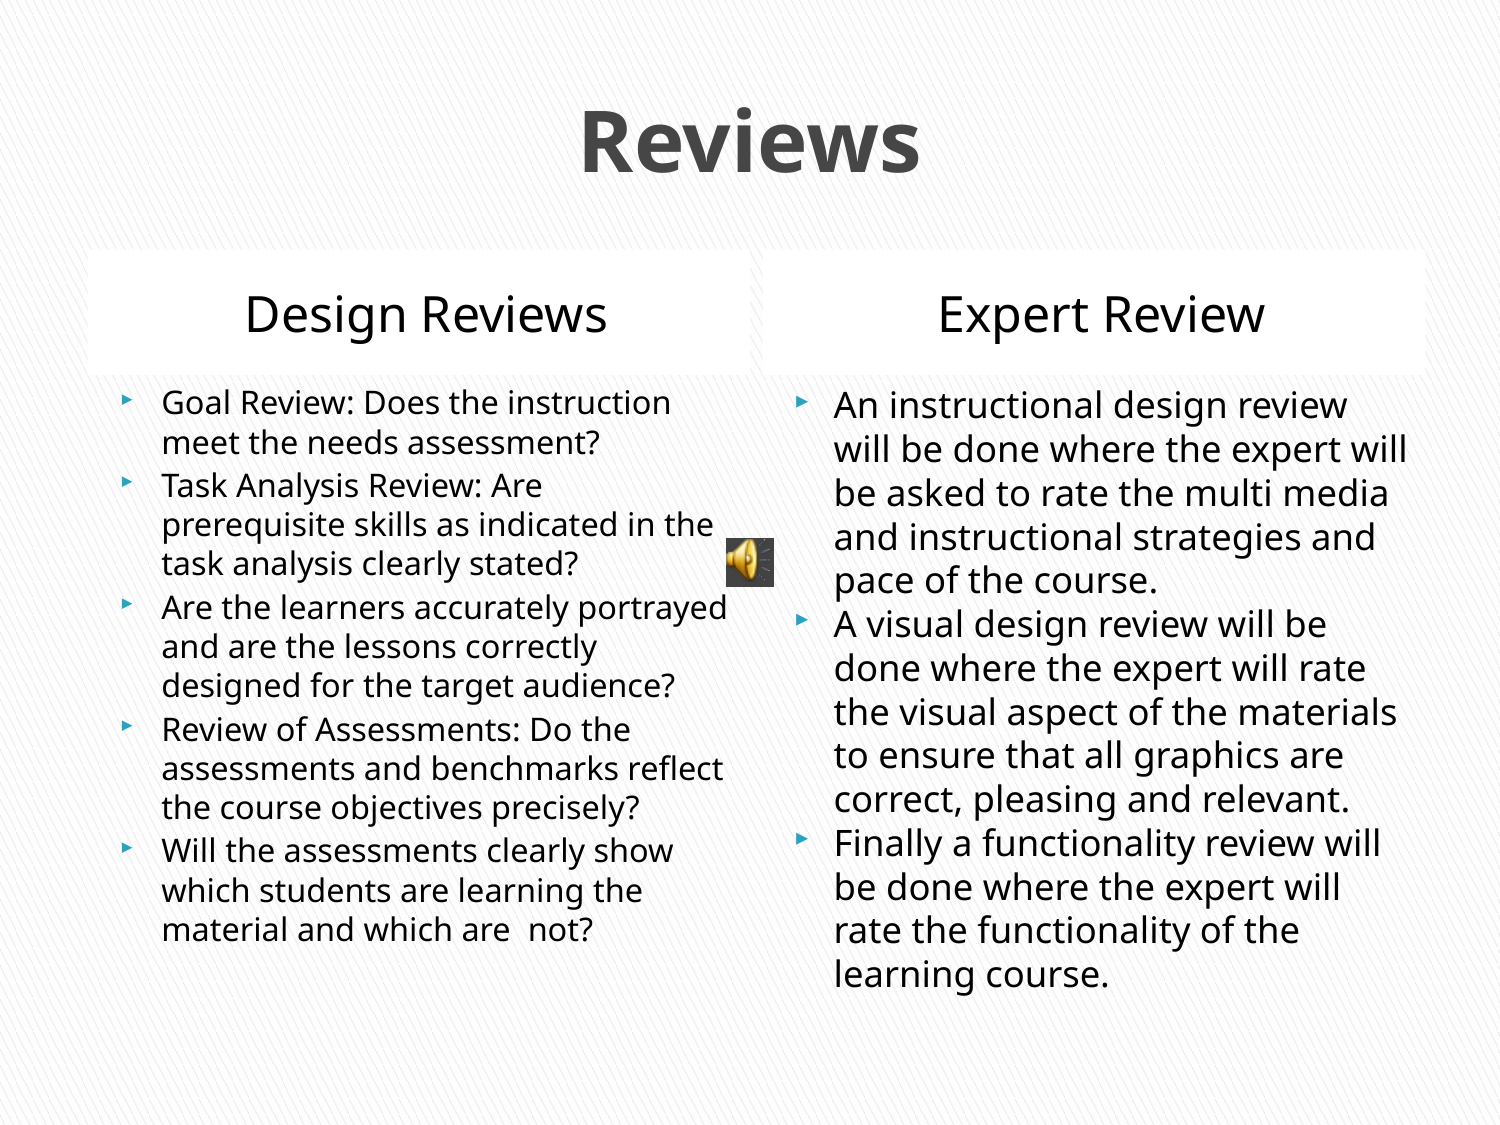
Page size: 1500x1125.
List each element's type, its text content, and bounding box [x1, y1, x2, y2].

picture [724, 537, 776, 588]
title Reviews [75, 44, 1425, 233]
list Design Reviews [87, 249, 751, 375]
list Goal Review: Does the instruction meet the needs assessment? Task Analysis Review: Are prerequisite skills as indicated in the task analysis clearly stated? Are the learners accurately portrayed and are the lessons correctly designed for the target audience? Review of Assessments: Do the assessments and benchmarks reflect the course objectives precisely? Will the assessments clearly show which students are learning the material and which are not? [87, 375, 751, 1022]
list Expert Review [762, 249, 1426, 375]
list An instructional design review will be done where the expert will be asked to rate the multi media and instructional strategies and pace of the course. A visual design review will be done where the expert will rate the visual aspect of the materials to ensure that all graphics are correct, pleasing and relevant. Finally a functionality review will be done where the expert will rate the functionality of the learning course. [762, 375, 1426, 1022]
